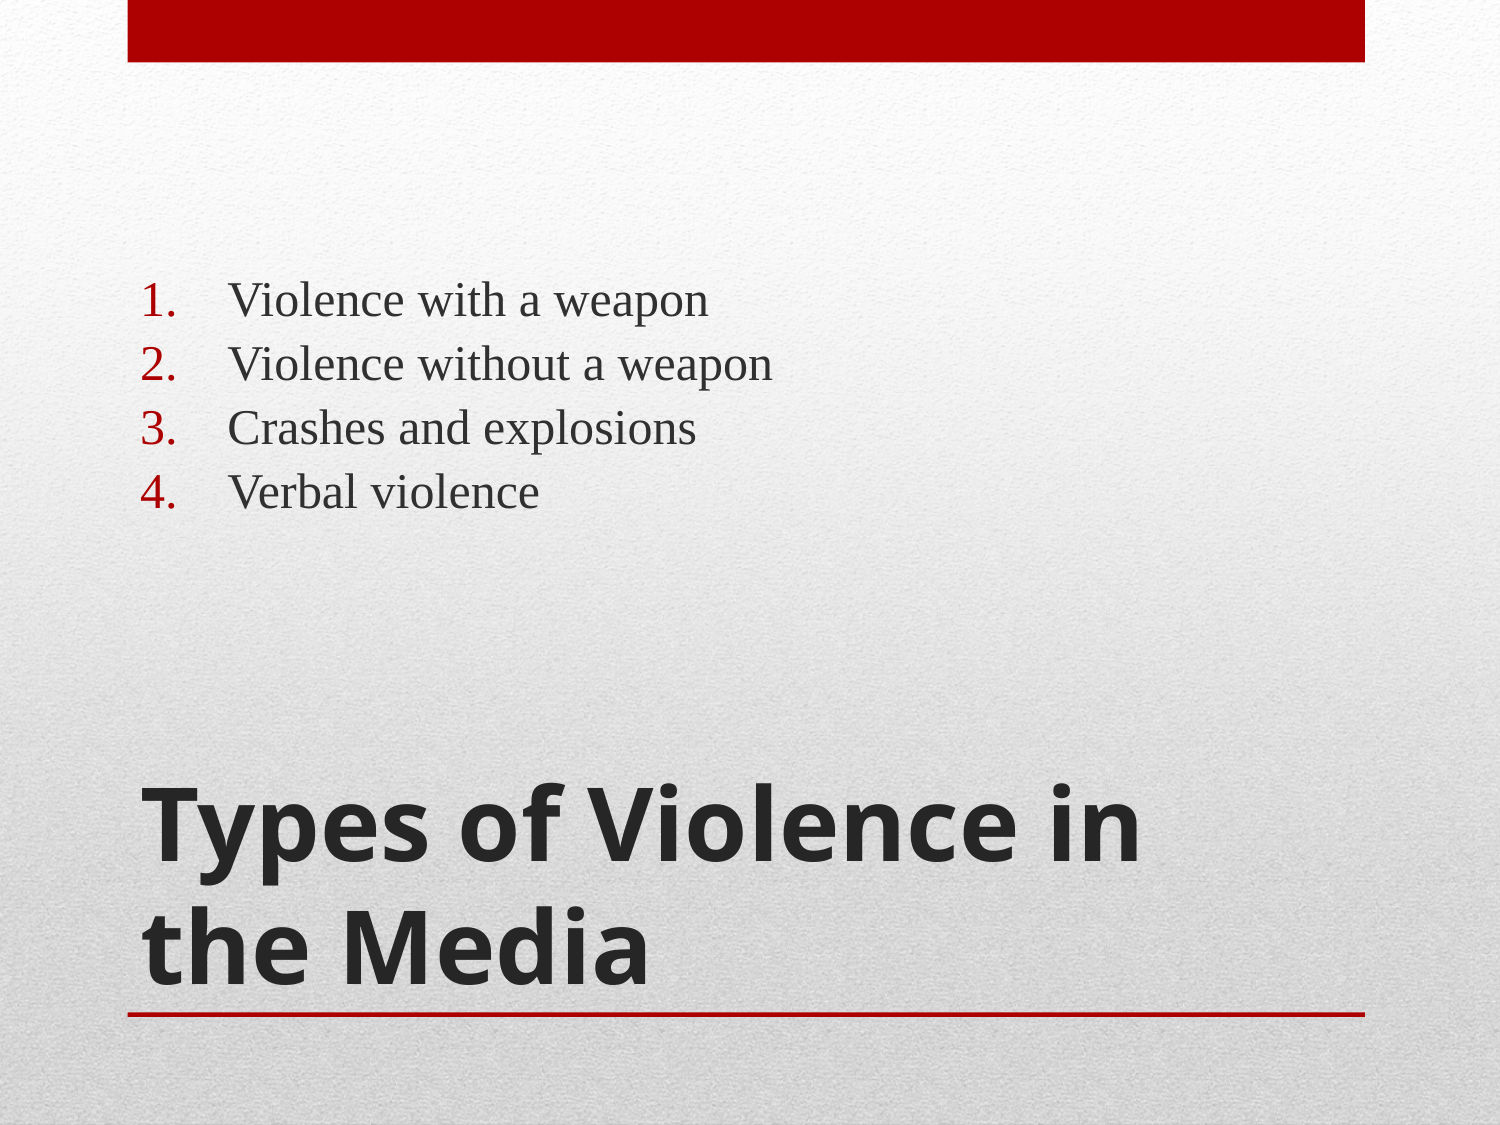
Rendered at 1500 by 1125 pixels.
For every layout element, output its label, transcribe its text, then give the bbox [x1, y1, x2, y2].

list Violence with a weapon Violence without a weapon Crashes and explosions Verbal violence [125, 112, 1363, 750]
title Types of Violence in the Media [125, 750, 1238, 1013]
